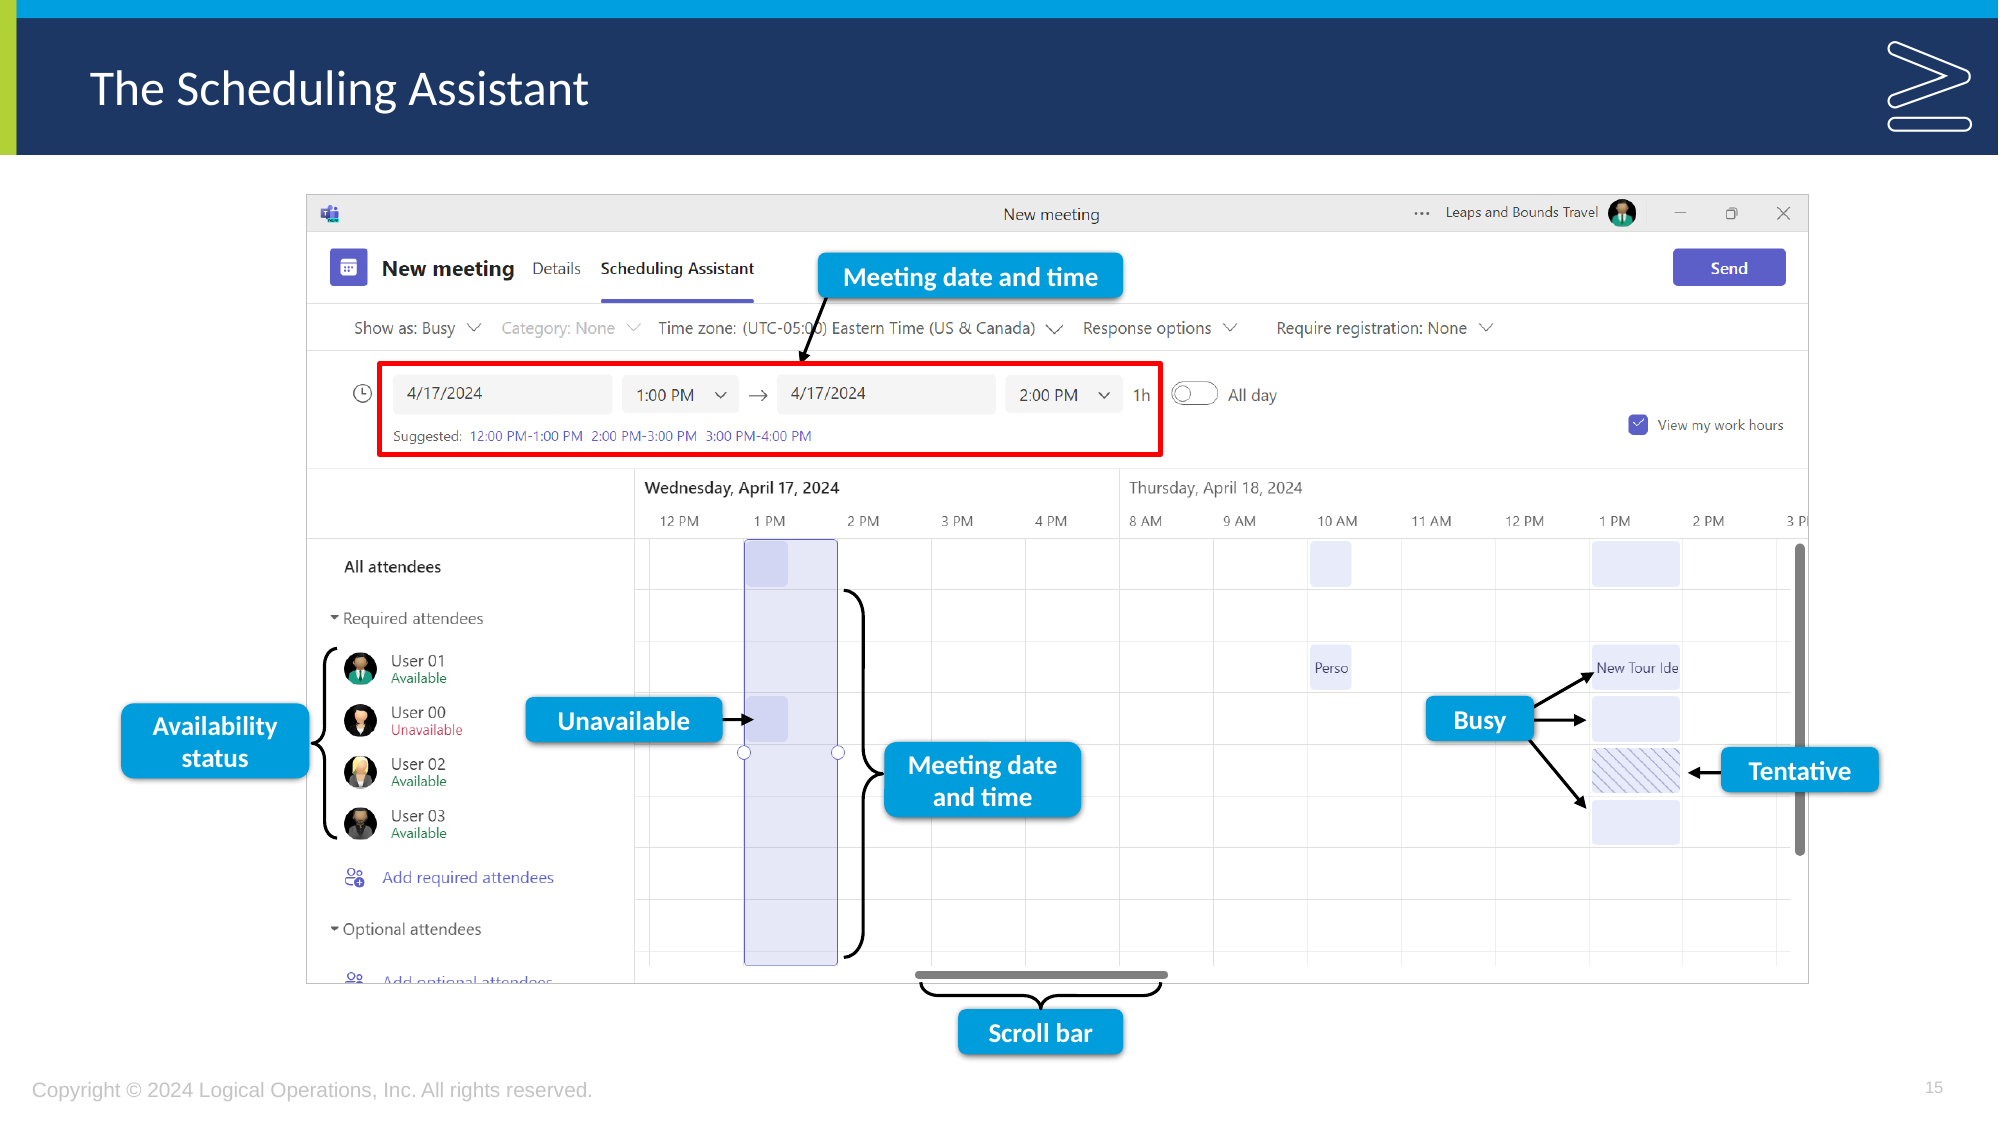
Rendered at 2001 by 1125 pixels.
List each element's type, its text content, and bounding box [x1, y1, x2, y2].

title The Scheduling Assistant [74, 16, 1850, 155]
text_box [120, 194, 1880, 1055]
picture [0, 0, 74, 155]
picture [1850, 19, 1998, 155]
slide_number 15 [1491, 1057, 1959, 1118]
